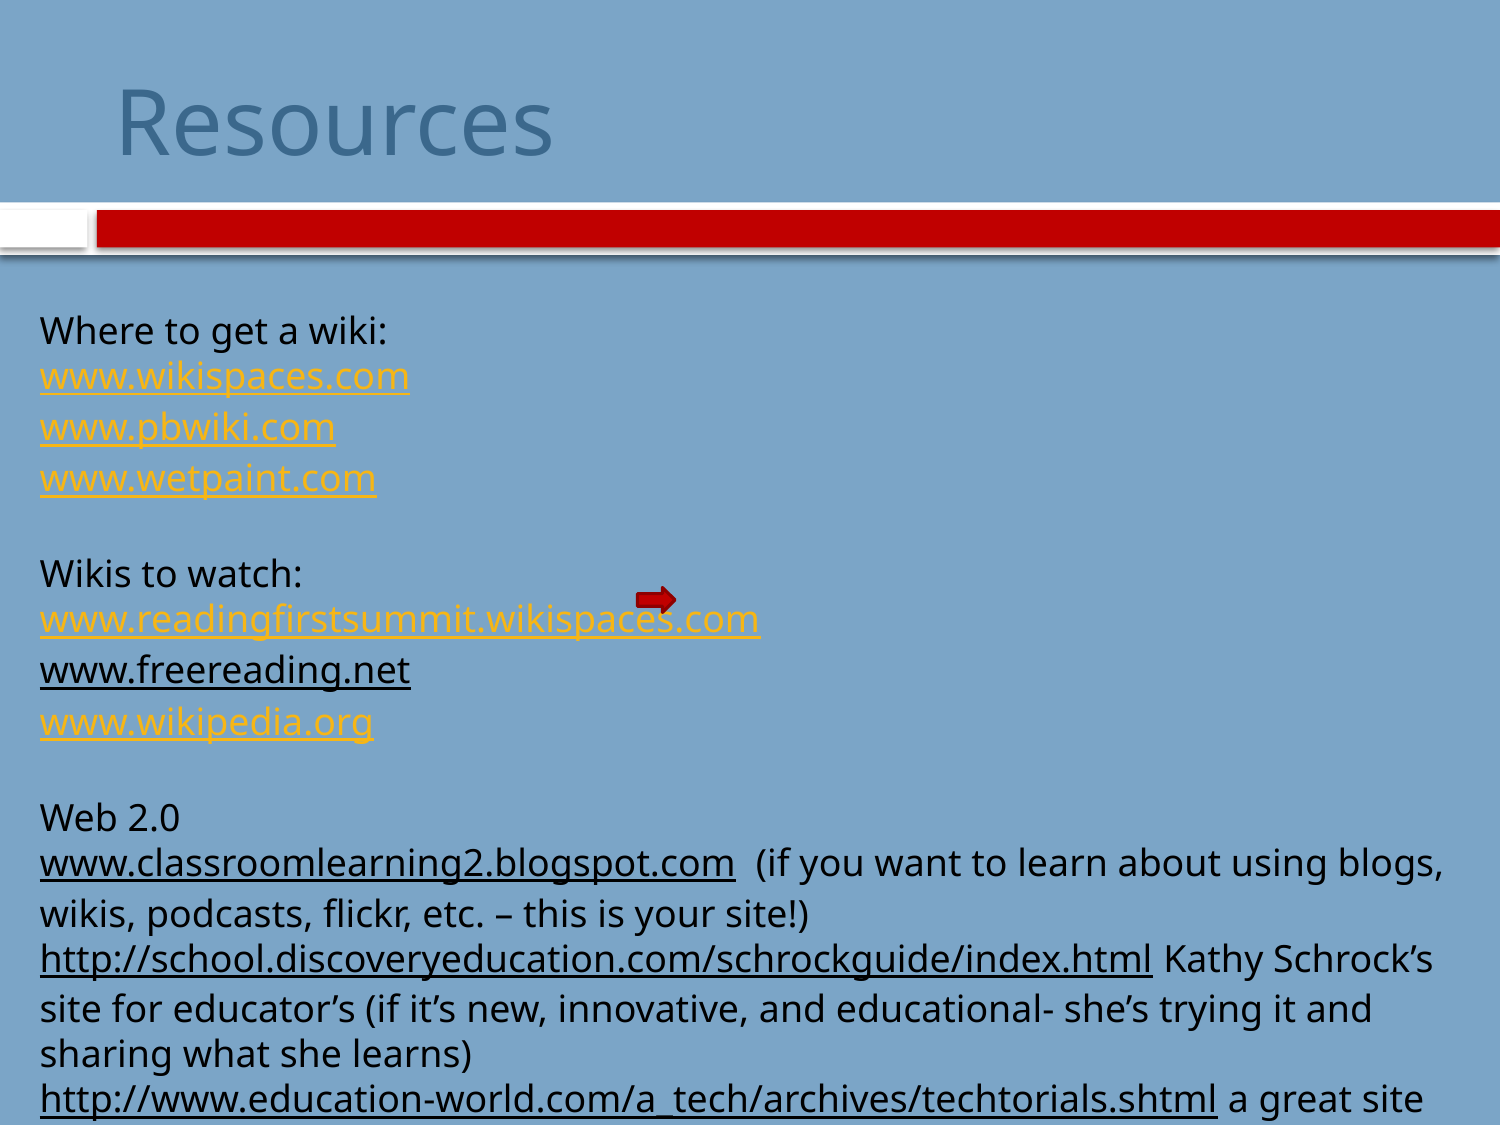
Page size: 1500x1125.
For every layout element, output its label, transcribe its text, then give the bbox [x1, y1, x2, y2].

text_box [635, 586, 677, 614]
text_box Where to get a wiki: www.wikispaces.com www.pbwiki.com www.wetpaint.com Wikis to watch: www.readingfirstsummit.wikispaces.com www.freereading.net www.wikipedia.org Web 2.0 www.classroomlearning2.blogspot.com (if you want to learn about using blogs, wikis, podcasts, flickr, etc. – this is your site!) http://school.discoveryeducation.com/schrockguide/index.html Kathy Schrock’s site for educator’s (if it’s new, innovative, and educational- she’s trying it and sharing what she learns) http://www.education-world.com/a_tech/archives/techtorials.shtml a great site to help use technology in the classroom, from Word basics to Skype. [24, 299, 1463, 1125]
title Resources [99, 37, 1438, 200]
